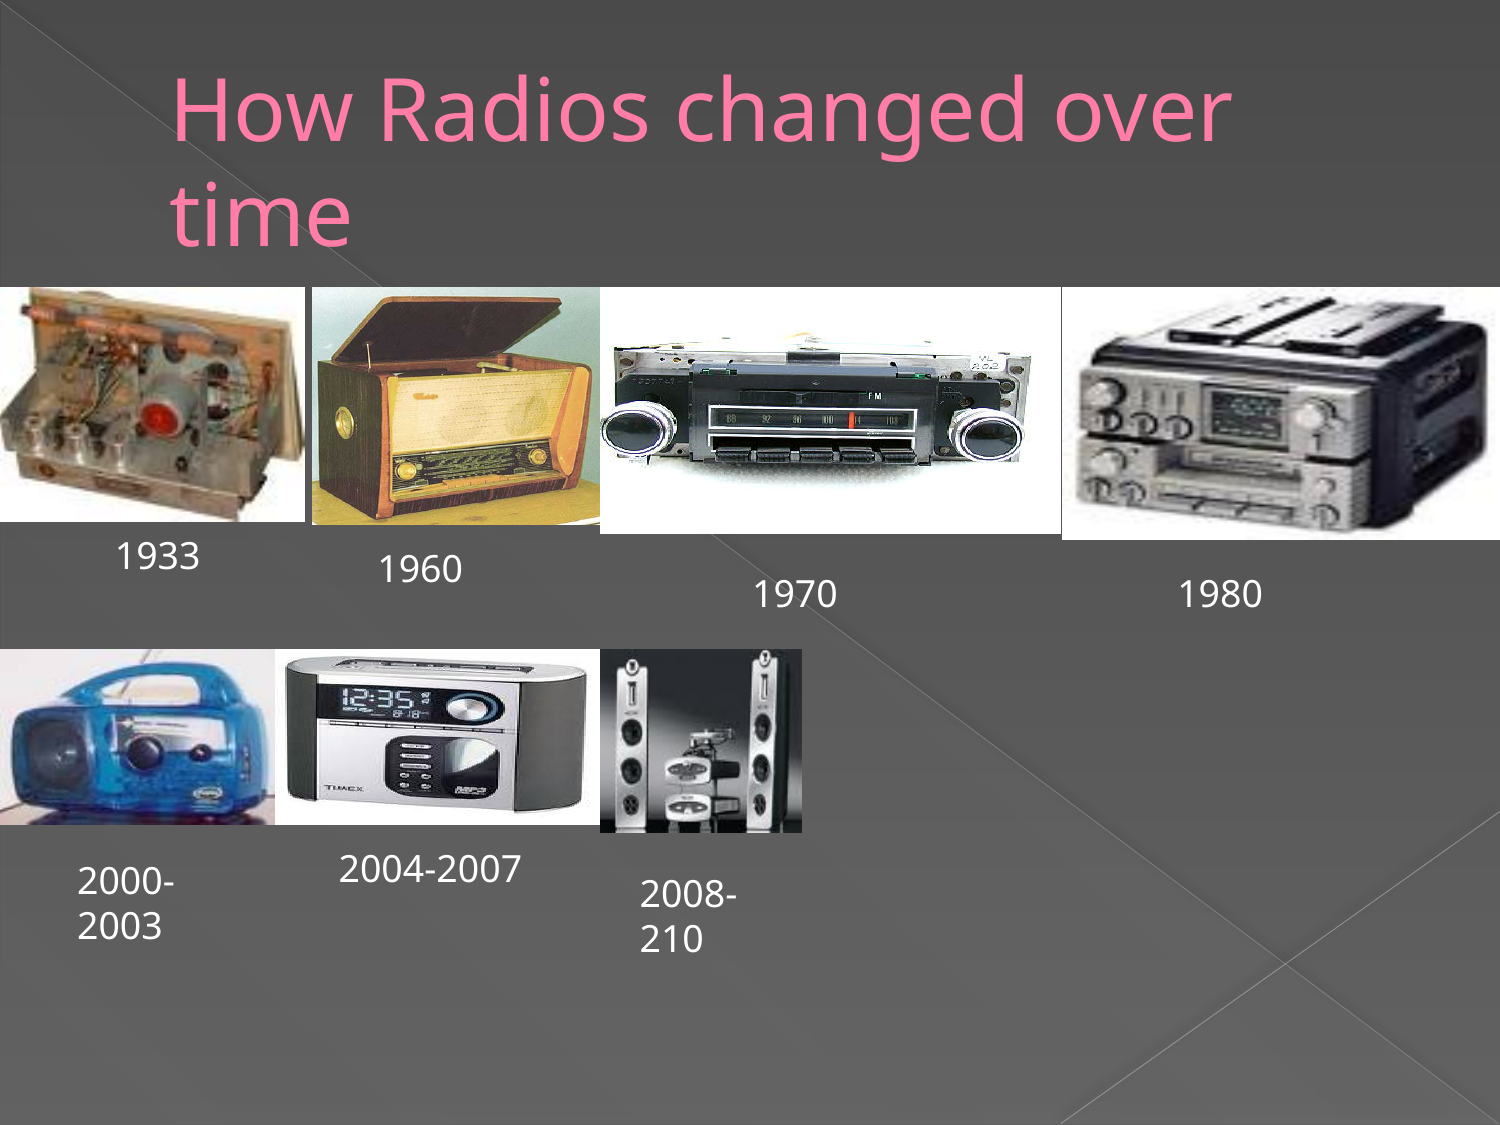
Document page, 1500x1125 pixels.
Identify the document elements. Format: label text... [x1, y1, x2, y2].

picture [312, 287, 1500, 540]
text_box 1970 [737, 562, 888, 623]
text_box 1933 [99, 524, 225, 585]
text_box 2004-2007 [323, 837, 538, 943]
text_box 2000-2003 [62, 849, 193, 1000]
text_box 1980 [1162, 562, 1318, 668]
picture [0, 649, 802, 834]
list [0, 287, 304, 523]
text_box 2008-210 [624, 862, 775, 968]
text_box 1960 [362, 537, 538, 598]
title How Radios changed over time [75, 43, 1425, 274]
